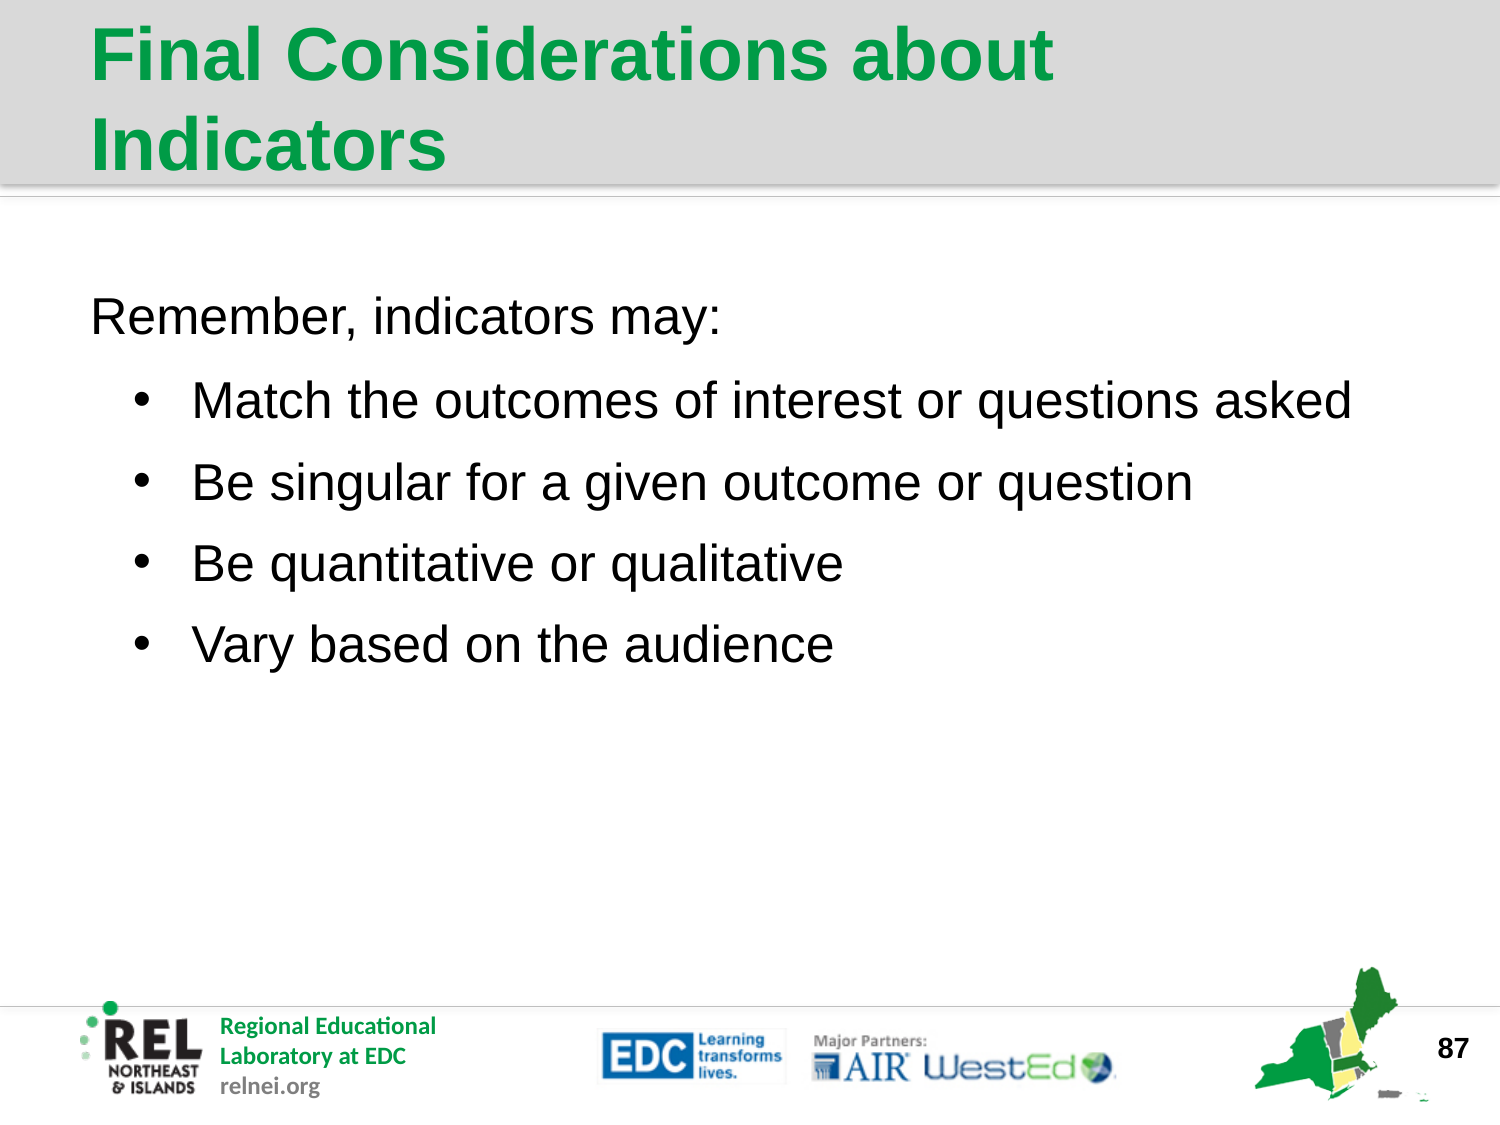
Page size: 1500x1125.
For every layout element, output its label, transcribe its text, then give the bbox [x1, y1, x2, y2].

slide_number 87 [1393, 1016, 1485, 1077]
title Final Considerations about Indicators [75, 25, 1425, 165]
picture [594, 1028, 1138, 1091]
picture [1245, 964, 1442, 1103]
picture [80, 1001, 227, 1108]
list Remember, indicators may: Match the outcomes of interest or questions asked Be singular for a given outcome or question Be quantitative or qualitative Vary based on the audience [75, 262, 1425, 982]
